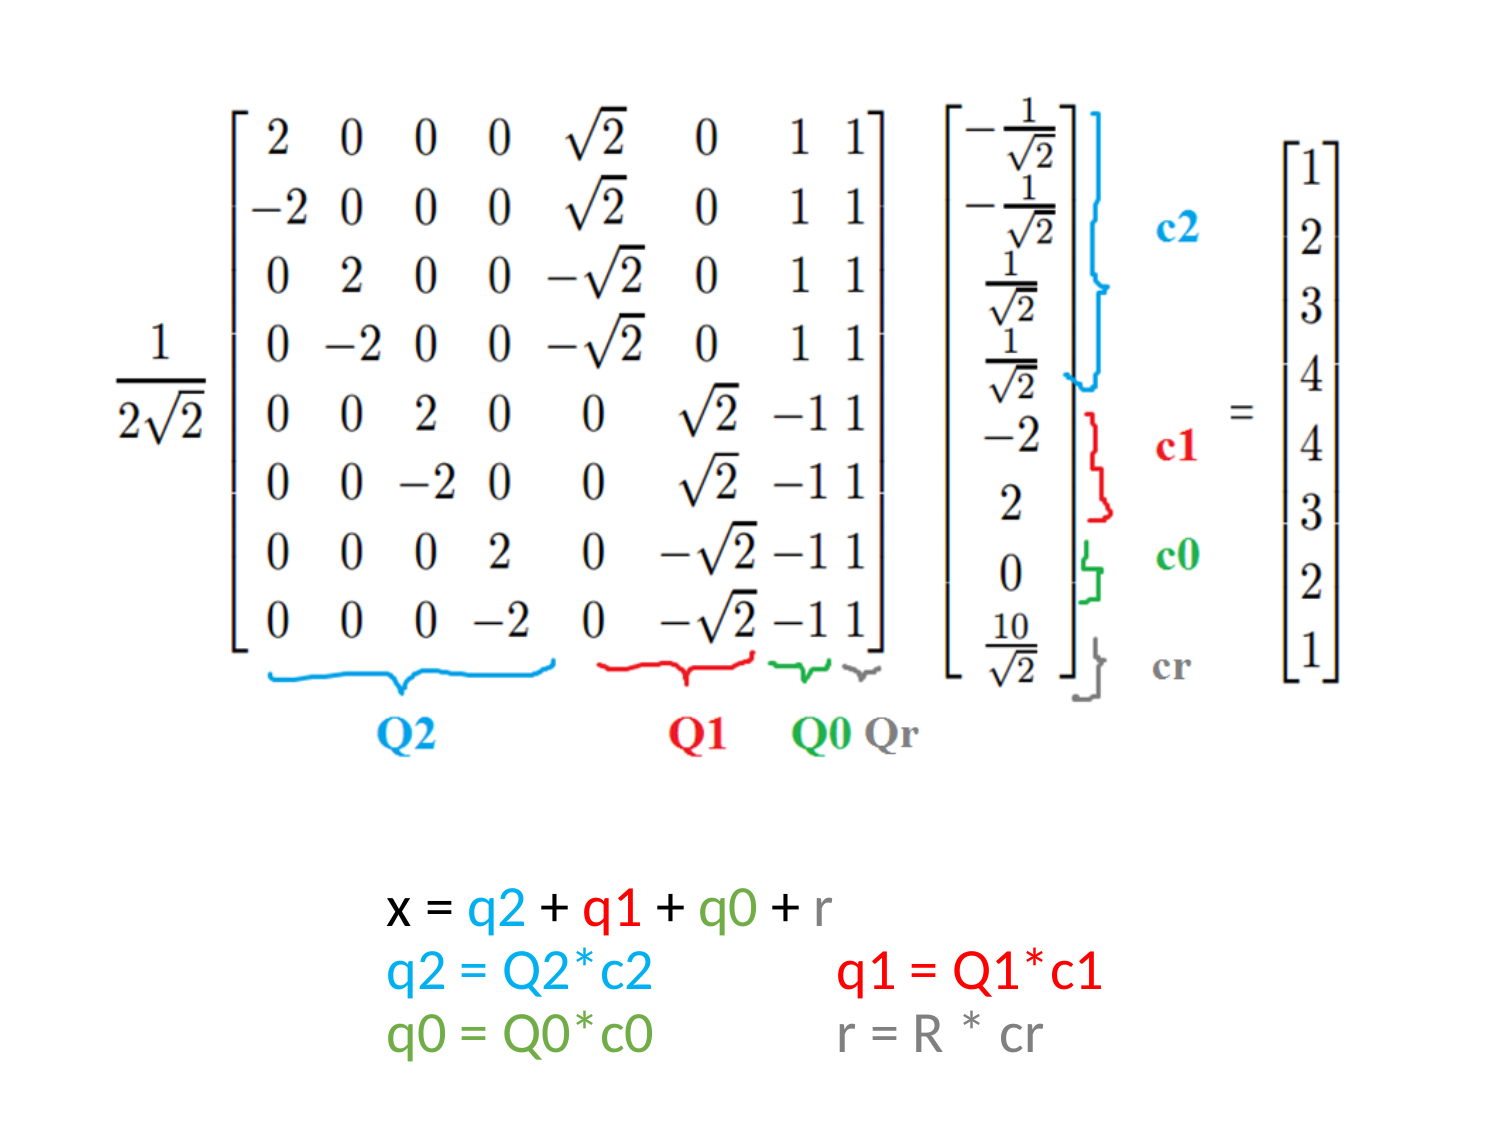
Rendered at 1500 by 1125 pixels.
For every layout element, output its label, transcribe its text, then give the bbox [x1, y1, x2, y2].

text_box x = q2 + q1 + q0 + r q2 = Q2*c2 q1 = Q1*c1 q0 = Q0*c0 r = R * cr [371, 868, 1500, 1125]
picture [103, 72, 1372, 825]
